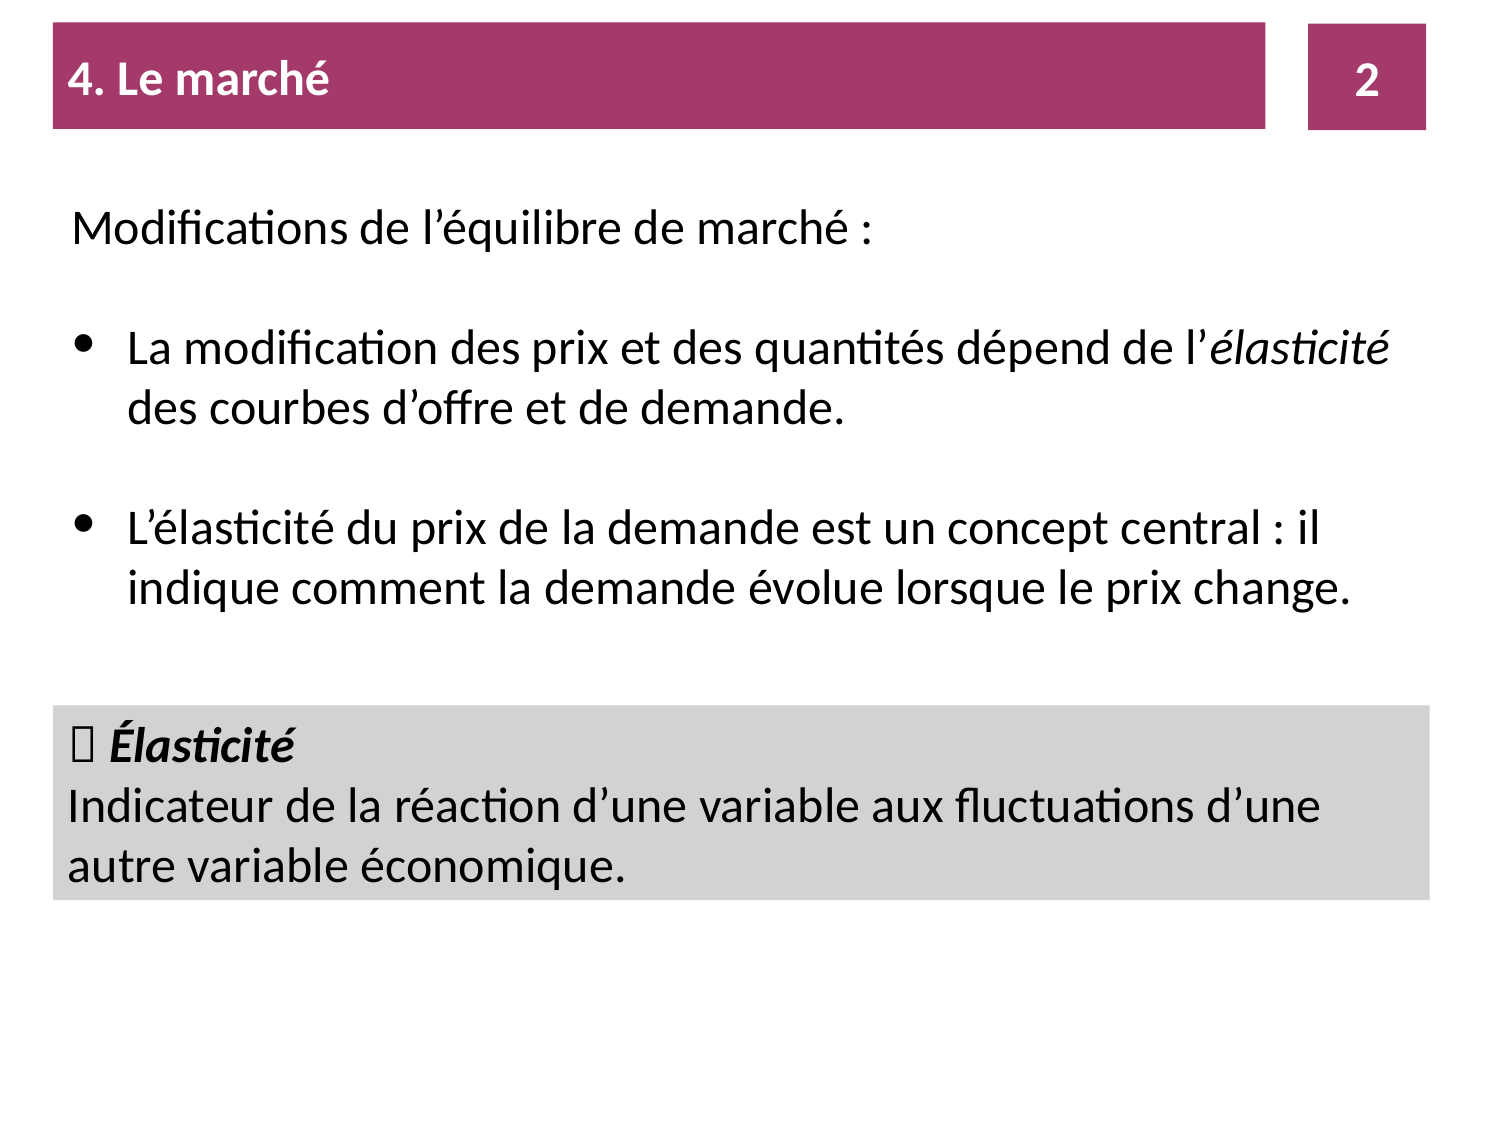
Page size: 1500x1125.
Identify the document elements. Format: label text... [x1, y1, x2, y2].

text_box  Élasticité Indicateur de la réaction d’une variable aux fluctuations d’une autre variable économique. [53, 705, 1430, 901]
text_box 2 [1308, 23, 1427, 131]
text_box 4. Le marché [52, 22, 1266, 129]
text_box Modifications de l’équilibre de marché : La modification des prix et des quantités dépend de l’élasticité des courbes d’offre et de demande. L’élasticité du prix de la demande est un concept central : il indique comment la demande évolue lorsque le prix change. [56, 187, 1418, 623]
